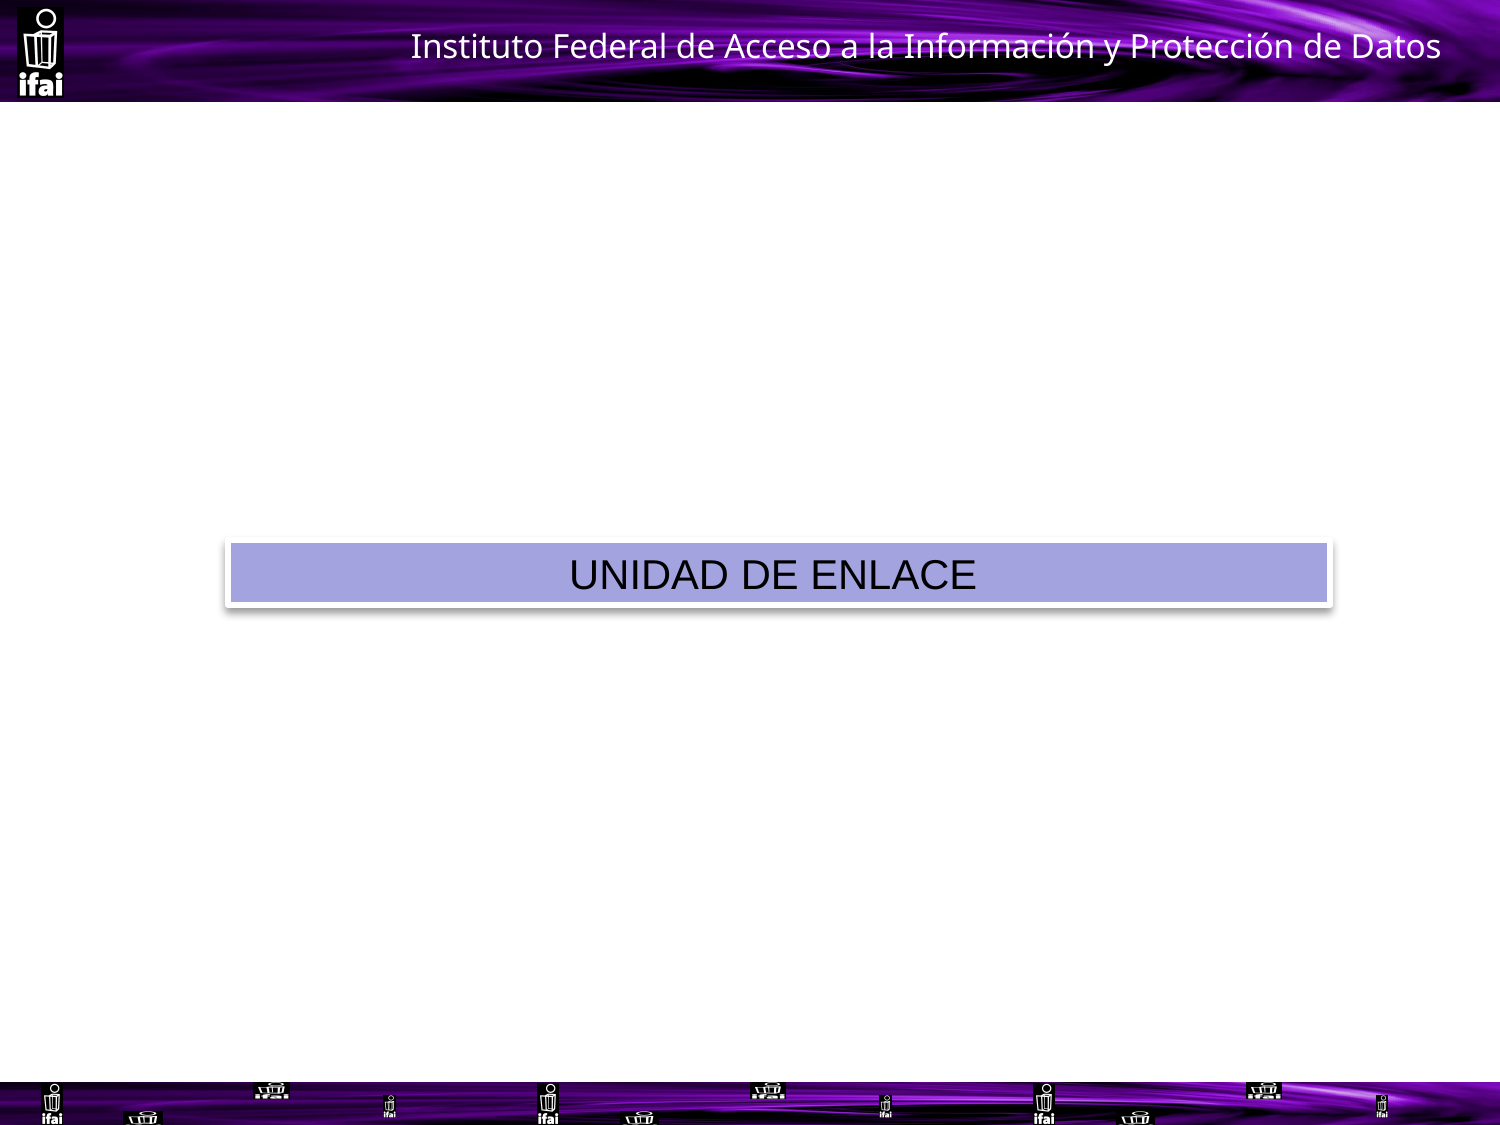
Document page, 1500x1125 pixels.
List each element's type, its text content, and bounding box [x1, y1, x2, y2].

text_box UNIDAD DE ENLACE [225, 537, 1333, 608]
picture [0, 0, 1500, 102]
picture [0, 1082, 1500, 1125]
